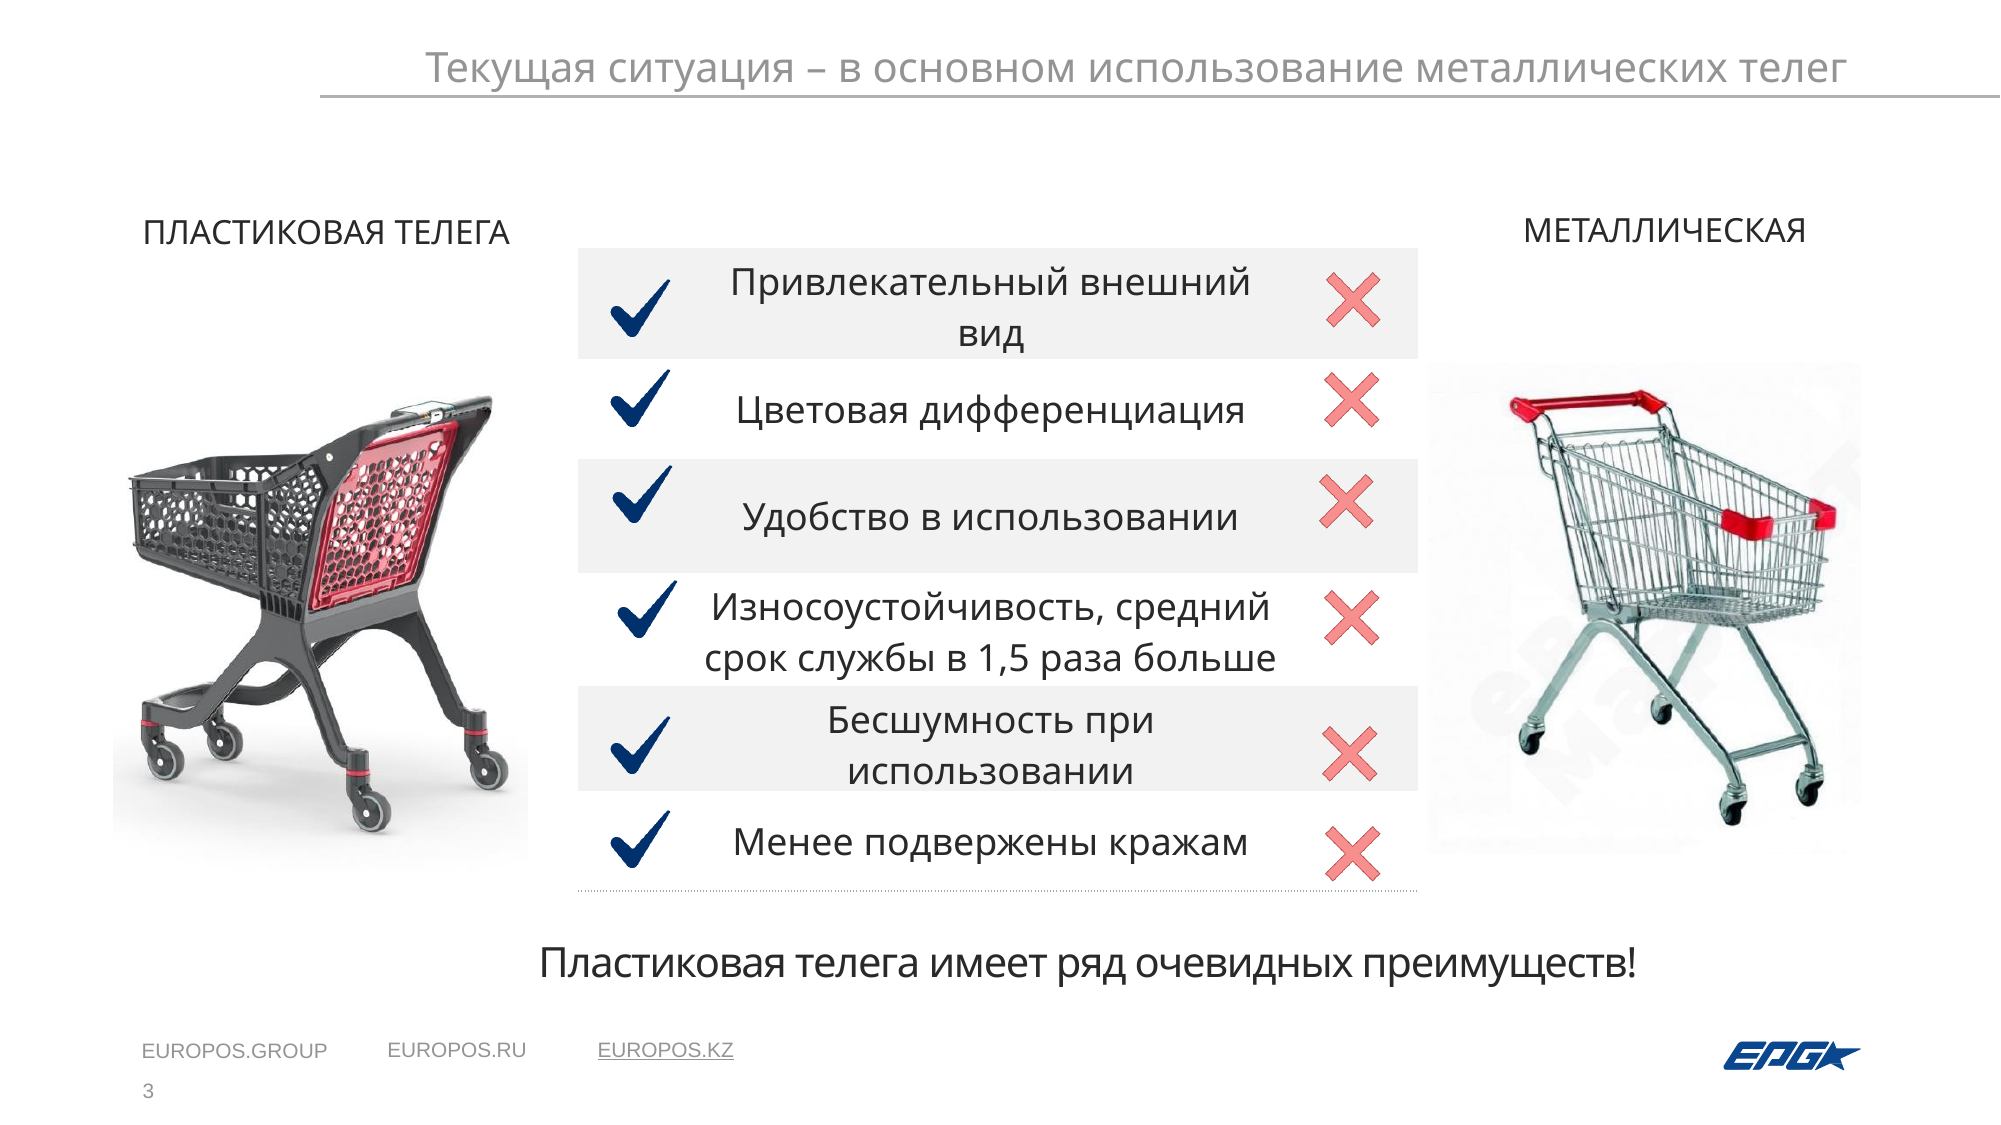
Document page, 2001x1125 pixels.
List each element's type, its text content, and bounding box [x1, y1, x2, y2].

table_header [1293, 248, 1418, 359]
table_cell [578, 459, 689, 573]
text_box ПЛАСТИКОВАЯ ТЕЛЕГА [142, 210, 586, 251]
table_cell [1293, 573, 1408, 686]
table_cell [1293, 686, 1408, 791]
picture [605, 363, 675, 432]
picture [1408, 347, 1862, 855]
text_box 3 [136, 1071, 356, 1109]
picture [612, 575, 681, 644]
picture [112, 340, 528, 875]
table_cell Менее подвержены кражам [689, 791, 1293, 891]
table_cell Цветовая дифференциация [689, 359, 1293, 459]
picture [1318, 585, 1384, 651]
picture [605, 273, 675, 342]
text_box МЕТАЛЛИЧЕСКАЯ [1522, 209, 1874, 250]
table_cell [1293, 459, 1408, 573]
table_header [578, 248, 689, 359]
picture [1318, 367, 1384, 432]
picture [605, 805, 675, 874]
table_cell [1293, 359, 1408, 459]
table_cell [1293, 791, 1418, 891]
table_cell Удобство в использовании [689, 459, 1293, 573]
picture [1320, 267, 1386, 333]
table_cell [578, 573, 689, 686]
table_cell [578, 359, 689, 459]
table_header Привлекательный внешний вид [689, 248, 1293, 359]
table_cell [578, 791, 689, 891]
table_cell Бесшумность при использовании [689, 686, 1293, 791]
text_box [134, 1029, 1862, 1071]
table_cell [578, 686, 689, 791]
text_box Текущая ситуация – в основном использование металлических телег [259, 33, 1874, 99]
picture [608, 460, 677, 529]
picture [1320, 821, 1385, 887]
table_cell Износоустойчивость, средний срок службы в 1,5 раза больше [689, 573, 1293, 686]
text_box Пластиковая телега имеет ряд очевидных преимуществ! [0, 933, 2000, 986]
picture [605, 711, 675, 780]
picture [1313, 468, 1379, 534]
picture [1317, 721, 1382, 787]
